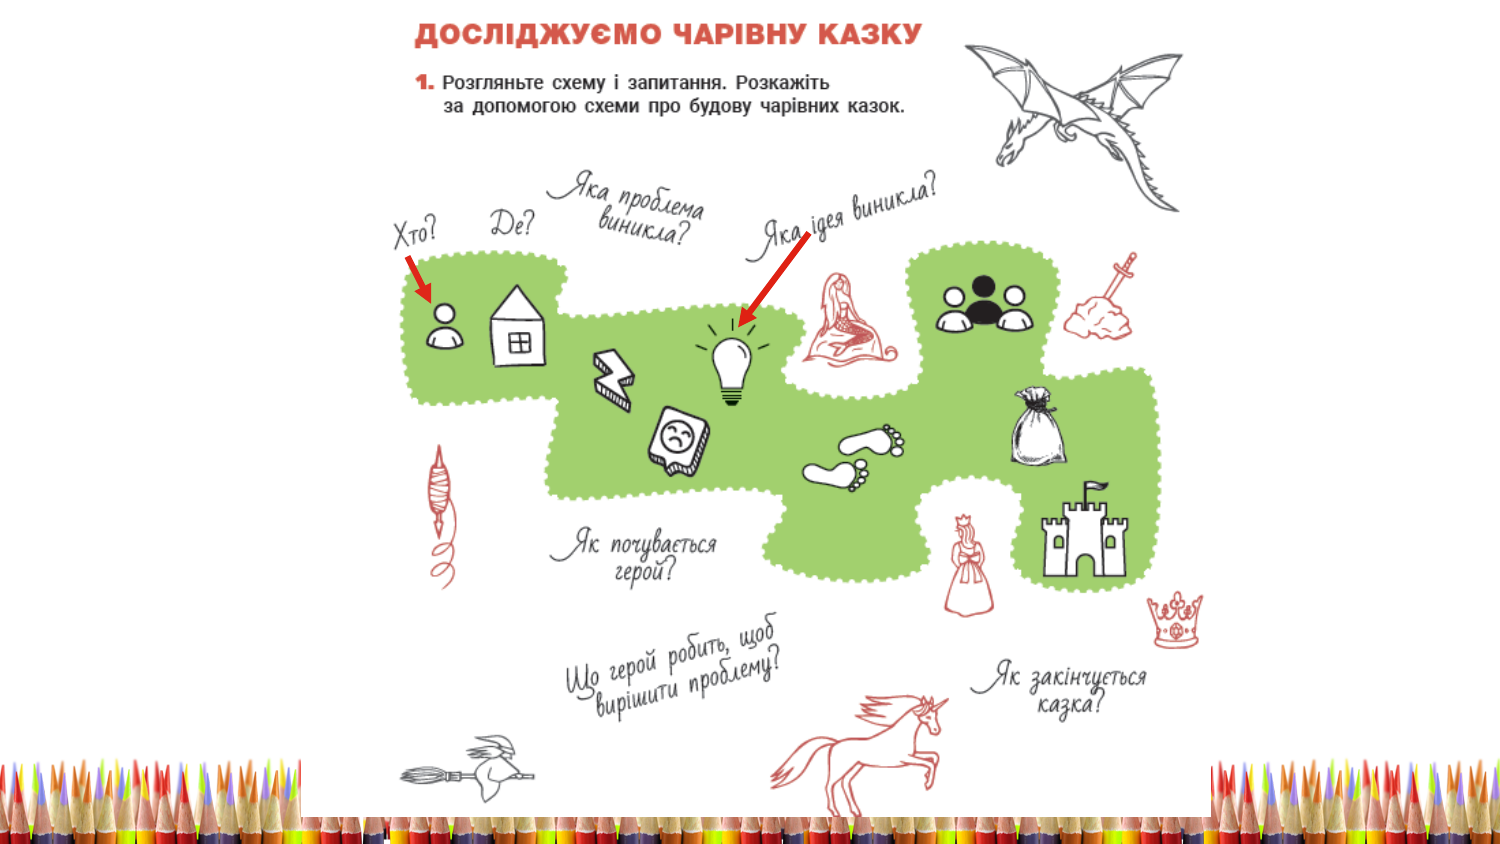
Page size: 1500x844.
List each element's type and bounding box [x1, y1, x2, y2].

text_box [737, 232, 810, 328]
text_box [407, 256, 432, 304]
picture [0, 2, 1500, 844]
